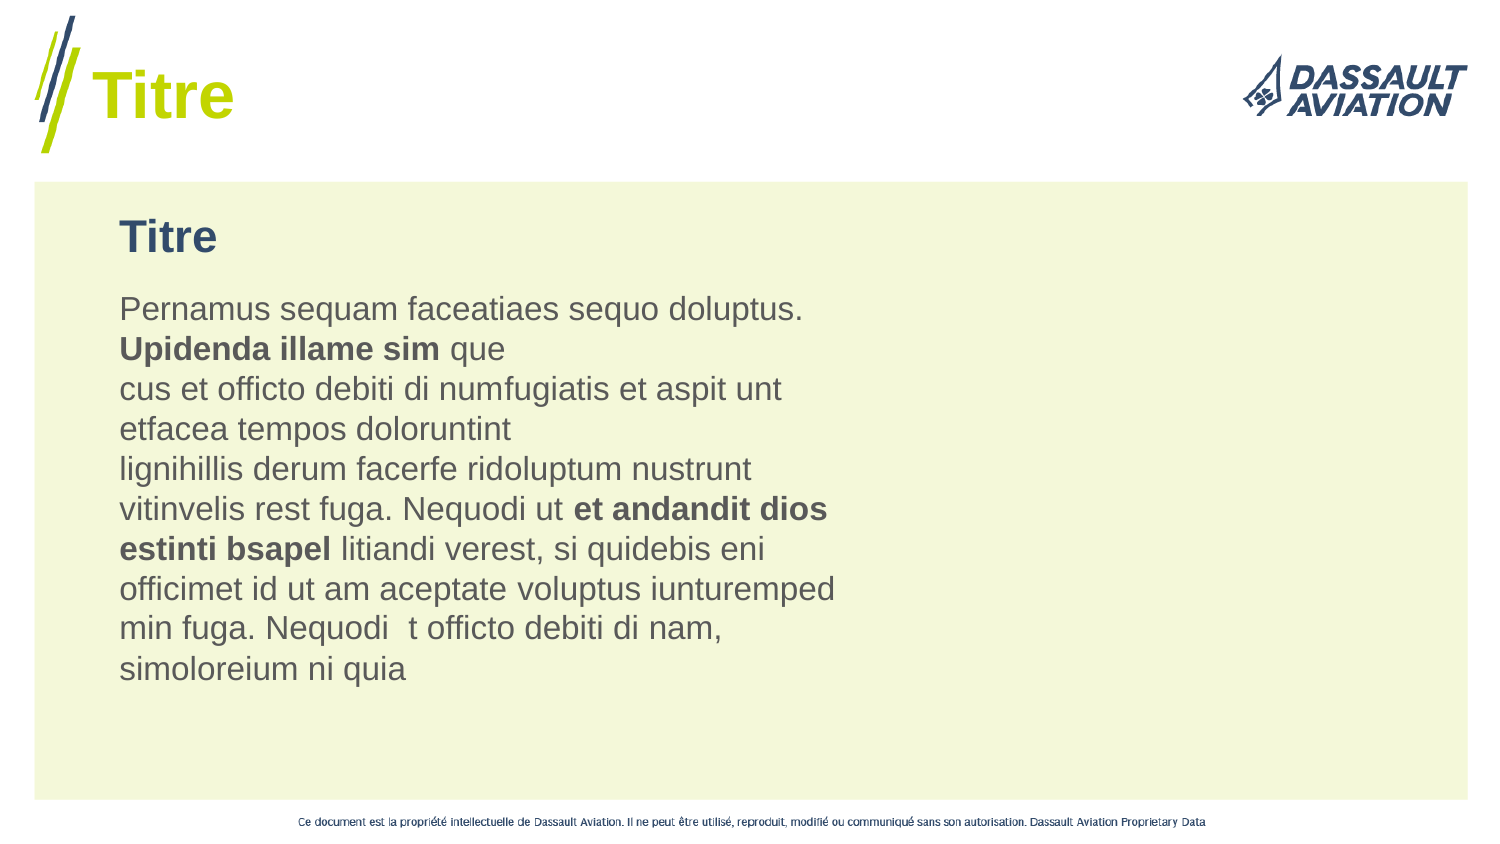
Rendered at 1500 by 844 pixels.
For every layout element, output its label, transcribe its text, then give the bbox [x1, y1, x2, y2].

text_box Titre [104, 199, 1255, 269]
text_box Pernamus sequam faceatiaes sequo doluptus. Upidenda illame sim que cus et officto debiti di numfugiatis et aspit unt etfacea tempos doloruntint lignihillis derum facerfe ridoluptum nustrunt vitinvelis rest fuga. Nequodi ut et andandit dios estinti bsapel litiandi verest, si quidebis eni officimet id ut am aceptate voluptus iunturemped min fuga. Nequodi t officto debiti di nam, simoloreium ni quia [104, 280, 892, 694]
text_box Titre [77, 44, 251, 140]
picture [0, 0, 1500, 844]
